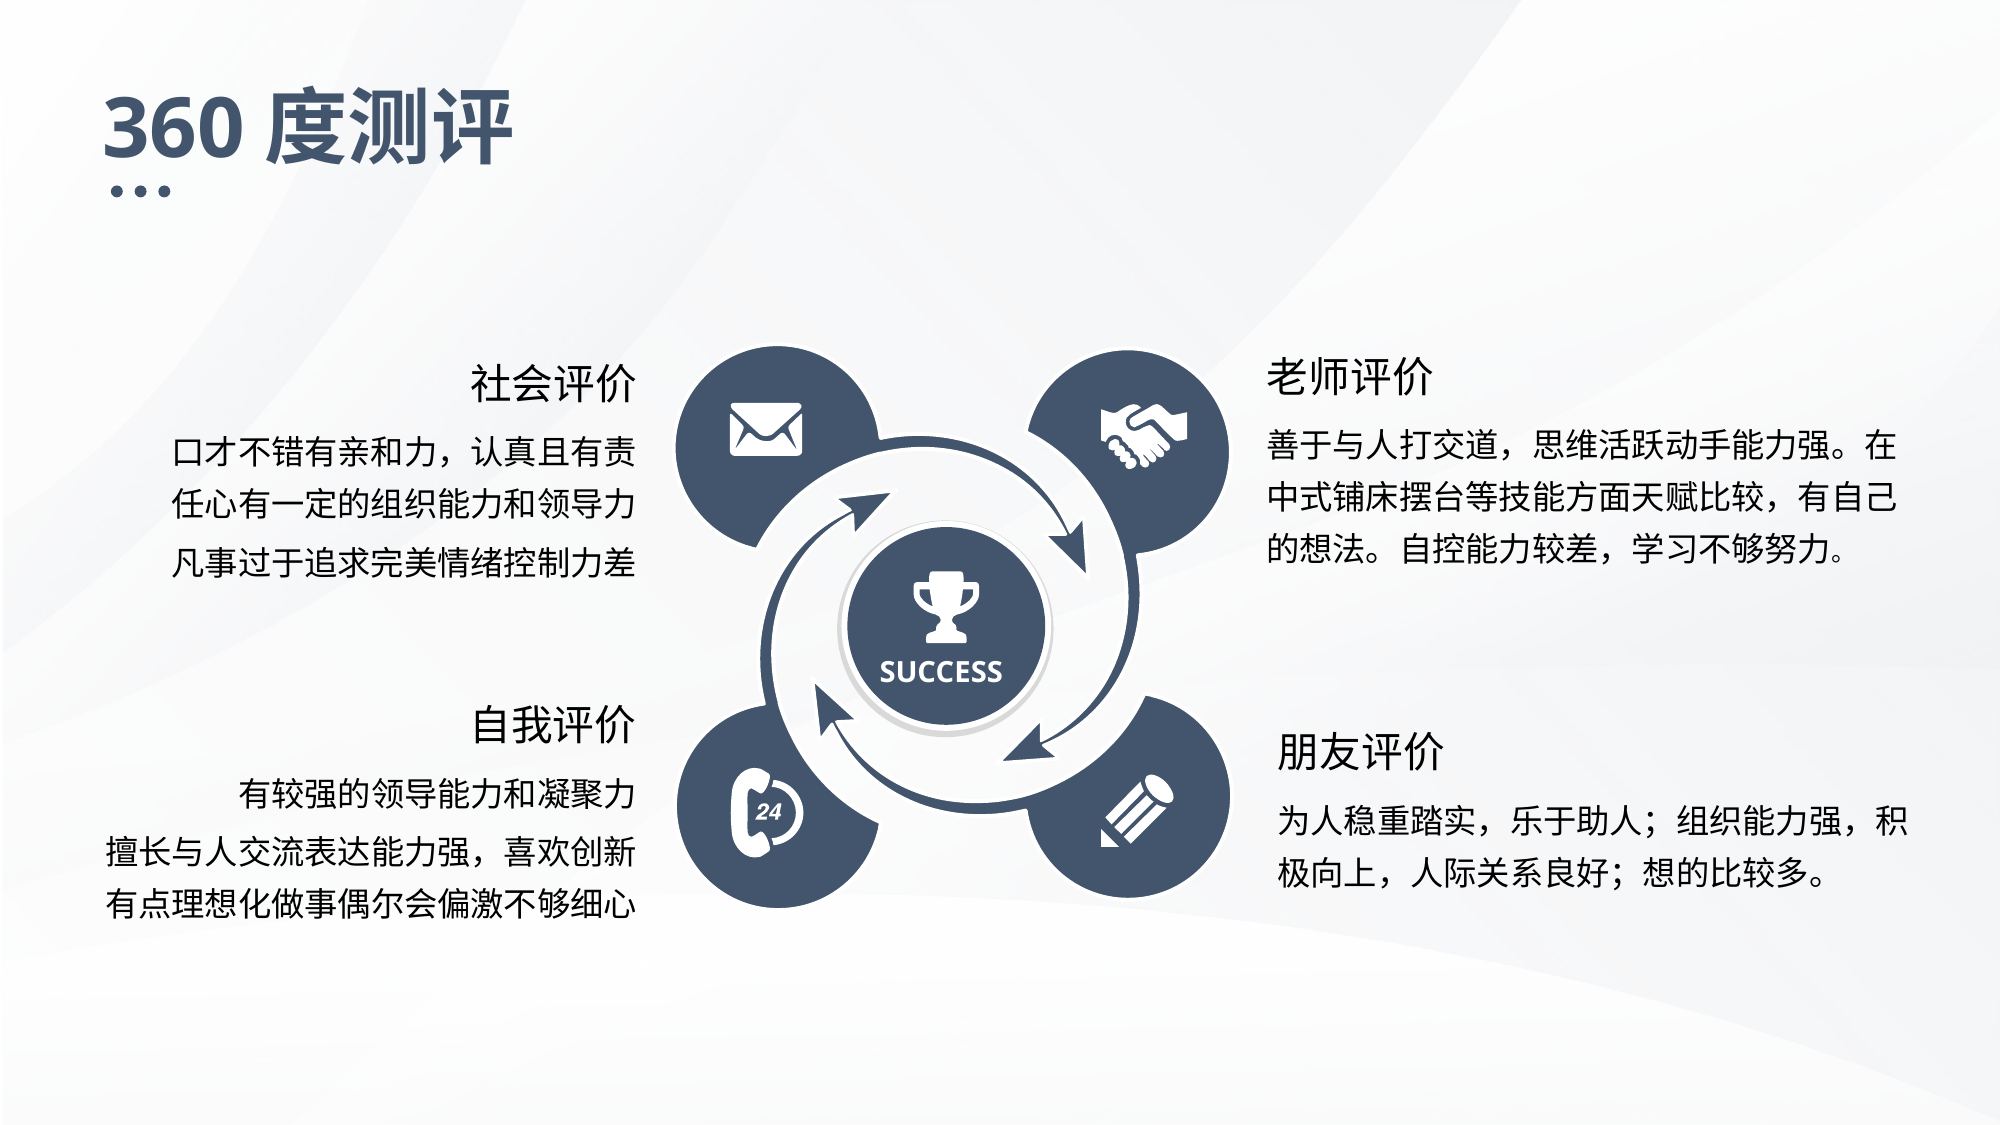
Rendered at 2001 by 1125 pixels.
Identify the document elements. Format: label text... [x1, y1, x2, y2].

text_box 360度测评 [102, 74, 1850, 175]
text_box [140, 357, 637, 585]
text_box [1266, 350, 1901, 570]
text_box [1277, 726, 1937, 888]
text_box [110, 185, 171, 198]
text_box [90, 698, 637, 927]
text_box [637, 318, 1256, 937]
